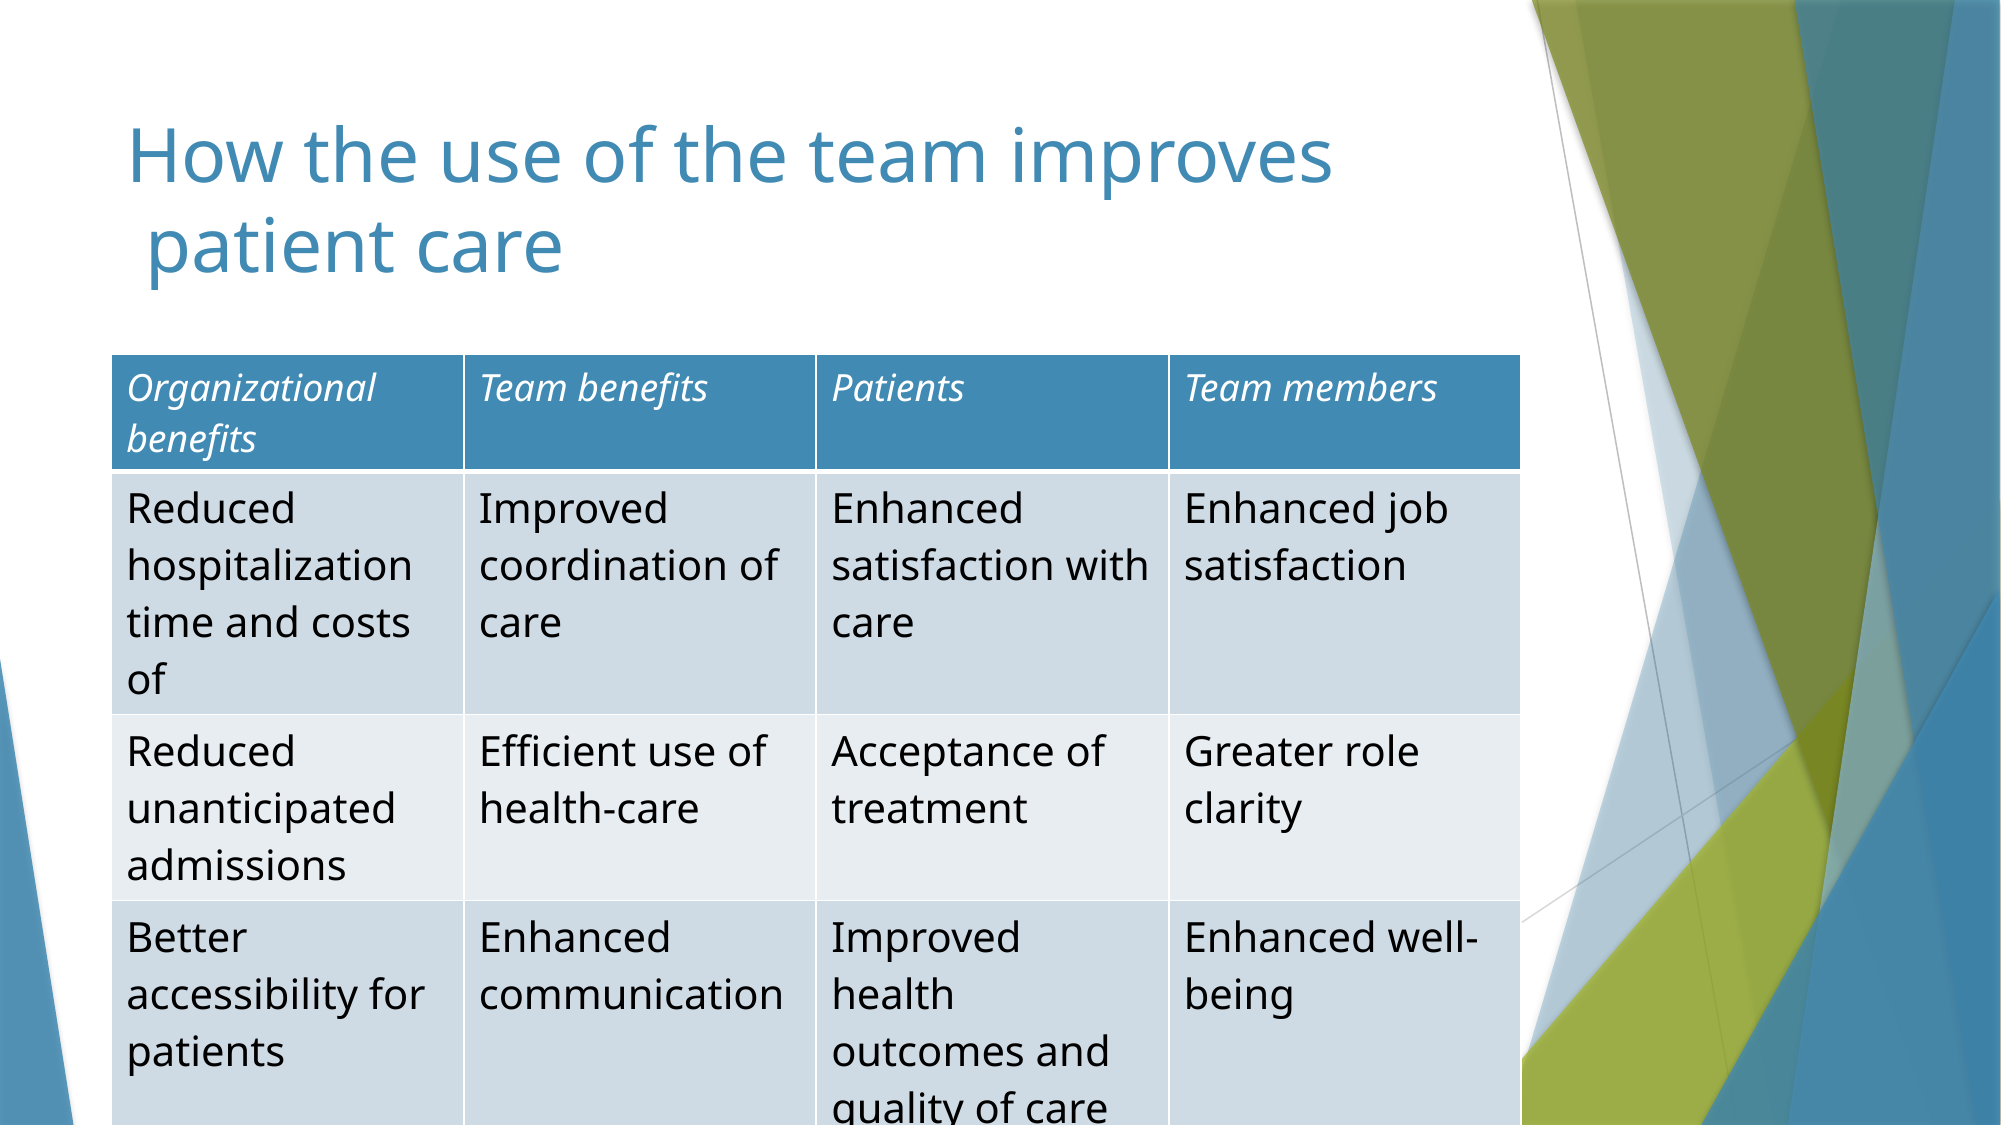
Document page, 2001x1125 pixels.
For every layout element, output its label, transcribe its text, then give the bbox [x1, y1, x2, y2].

table_cell Improved health outcomes and quality of care Reduced medical errors [817, 901, 1168, 1125]
table_cell Enhanced well-being [1170, 901, 1520, 1125]
table_cell Efficient use of health-care [465, 715, 815, 900]
table_cell Acceptance of treatment [817, 715, 1168, 900]
table_cell Reduced hospitalization time and costs of [112, 474, 463, 714]
table_cell Better accessibility for patients [112, 901, 463, 1125]
table_cell Enhanced job satisfaction [1170, 474, 1520, 714]
title How the use of the team improves patient care [111, 99, 1522, 317]
table_header Team members [1170, 355, 1520, 469]
table_cell Reduced unanticipated admissions [112, 715, 463, 900]
table_header Patients [817, 355, 1168, 469]
table_header Team benefits [465, 355, 815, 469]
table_header Organizational benefits [112, 355, 463, 469]
table_cell Enhanced communication [465, 901, 815, 1125]
table_cell Improved coordination of care [465, 474, 815, 714]
table_cell Greater role clarity [1170, 715, 1520, 900]
table_cell Enhanced satisfaction with care [817, 474, 1168, 714]
